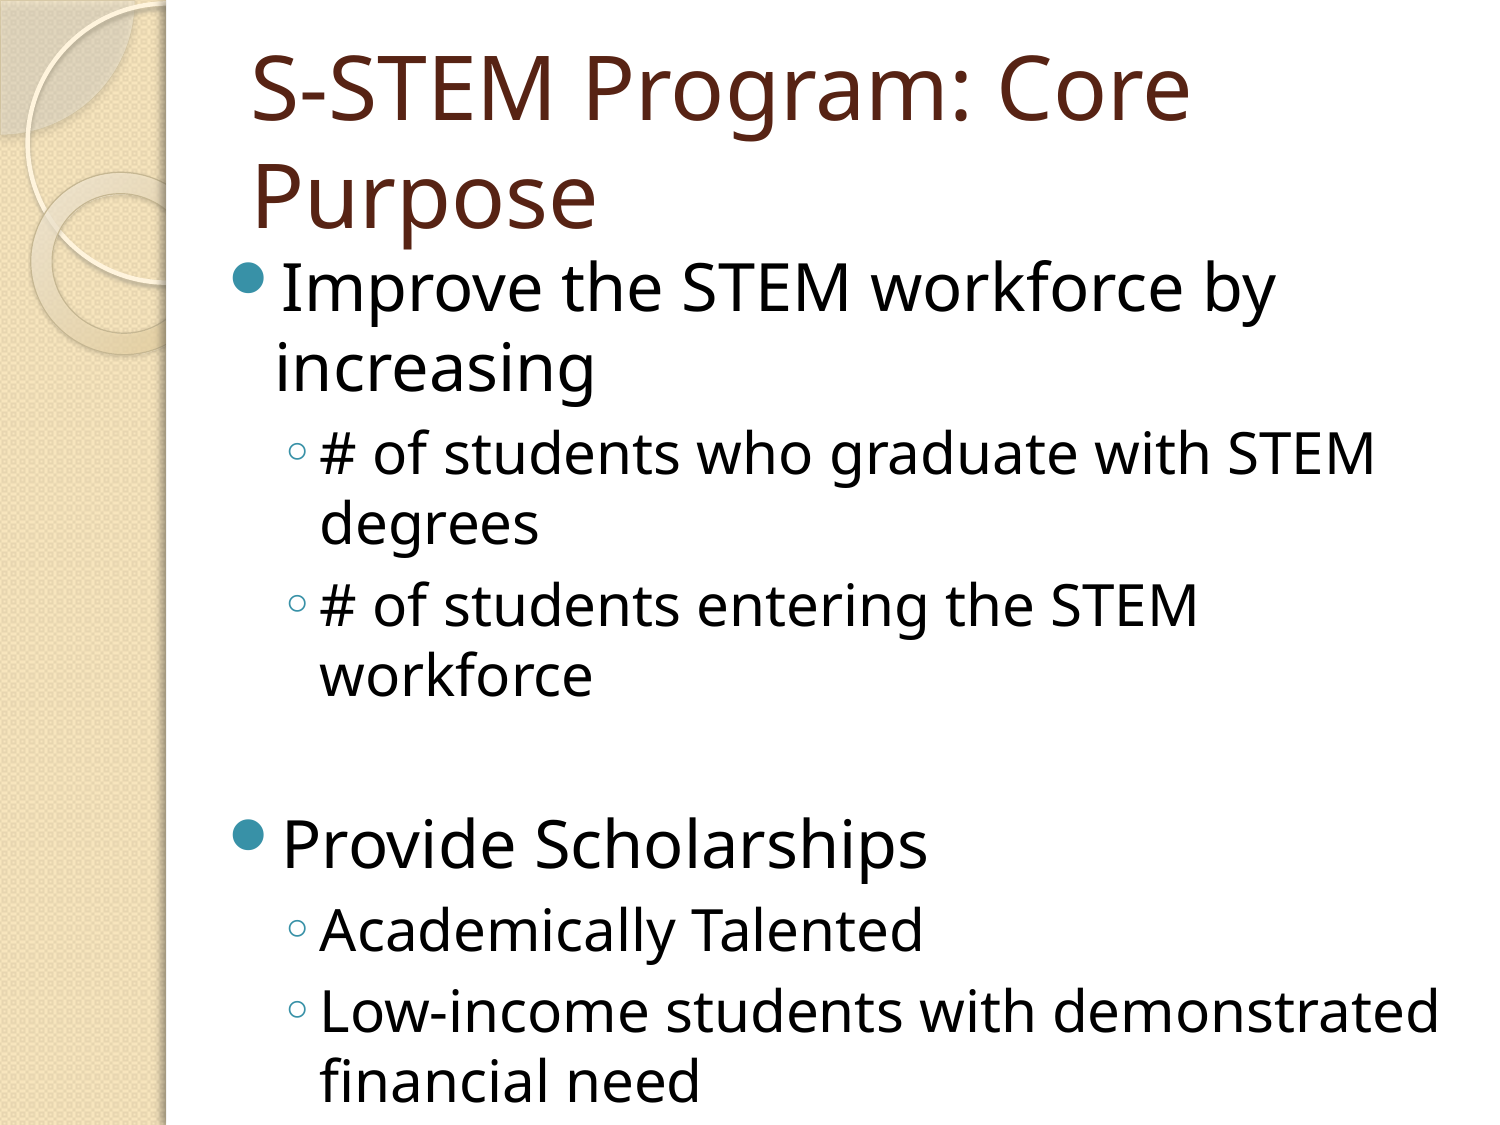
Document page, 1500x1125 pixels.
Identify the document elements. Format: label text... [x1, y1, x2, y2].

title S-STEM Program: Core Purpose [235, 45, 1466, 233]
list Improve the STEM workforce by increasing # of students who graduate with STEM degrees # of students entering the STEM workforce Provide Scholarships Academically Talented Low-income students with demonstrated financial need Inform STEM education community [200, 237, 1475, 1025]
